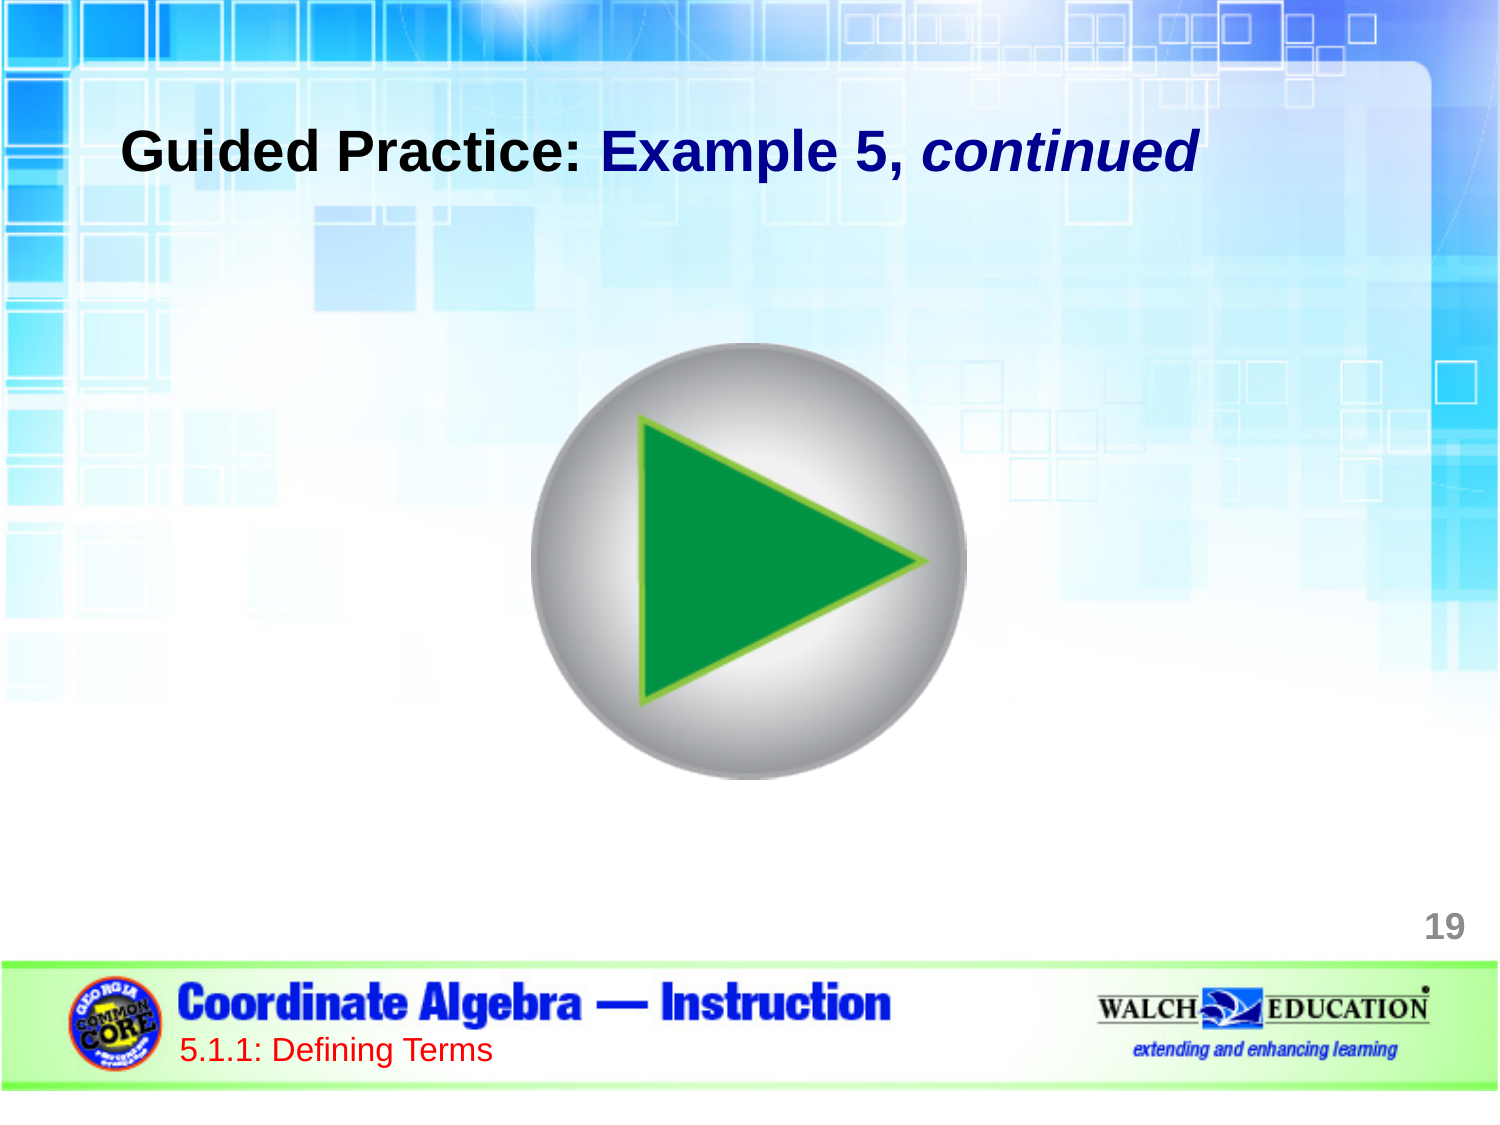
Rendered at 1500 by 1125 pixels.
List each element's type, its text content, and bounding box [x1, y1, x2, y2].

picture [1, 0, 1500, 1091]
slide_number 19 [1361, 901, 1481, 949]
subtitle Guided Practice: Example 5, continued [105, 105, 1394, 925]
list 5.1.1: Defining Terms [164, 1020, 1072, 1064]
